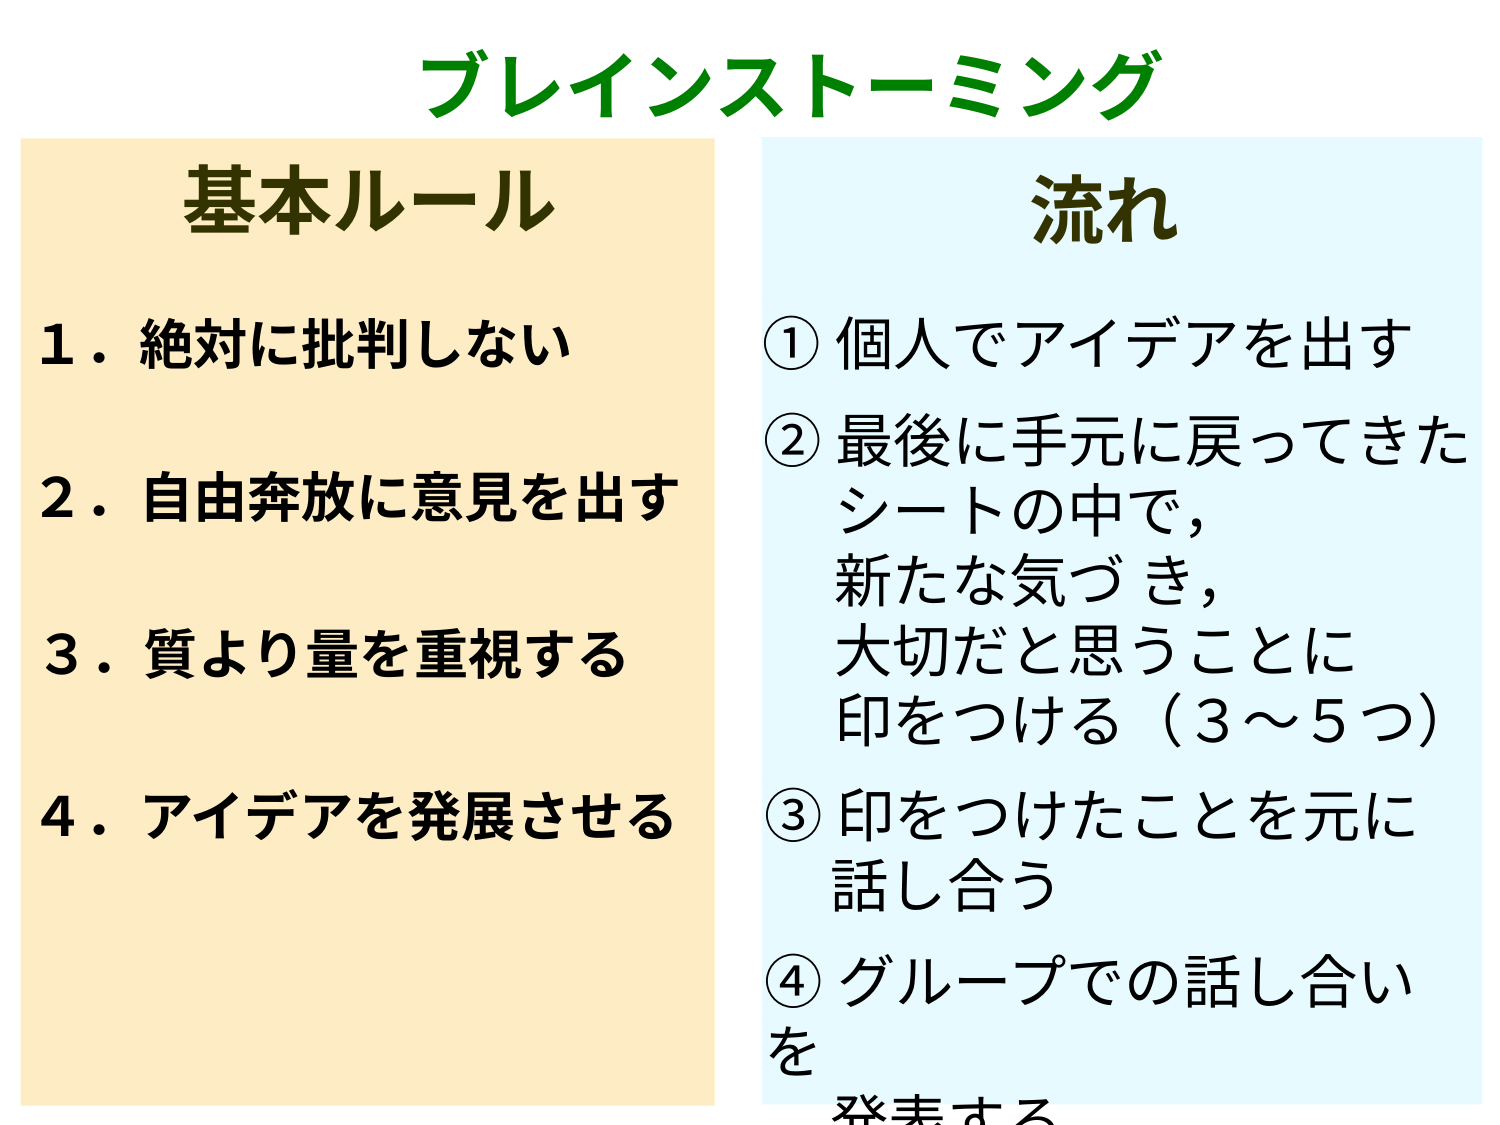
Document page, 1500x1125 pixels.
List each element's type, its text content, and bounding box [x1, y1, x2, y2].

text_box [19, 136, 717, 1108]
text_box ３．質より量を重視する [20, 612, 715, 693]
text_box ②最後に手元に戻ってきた シートの中で， 新たな気づ き， 大切だと思うことに 印をつける（３～５つ） [748, 397, 1500, 762]
text_box ①個人でアイデアを出す [748, 299, 1483, 385]
text_box ４．アイデアを発展させる [16, 775, 710, 855]
text_box [760, 135, 1484, 397]
text_box １．絶対に批判しない [16, 302, 710, 383]
text_box ブレインストーミング [369, 32, 1211, 138]
text_box 基本ルール [29, 146, 710, 252]
text_box ③印をつけたことを元に 話し合う [749, 772, 1478, 927]
text_box ２．自由奔放に意見を出す [16, 456, 710, 536]
text_box [760, 762, 1484, 1107]
text_box 流れ [750, 156, 1459, 262]
text_box ④グループでの話し合いを 発表する [750, 937, 1478, 1125]
